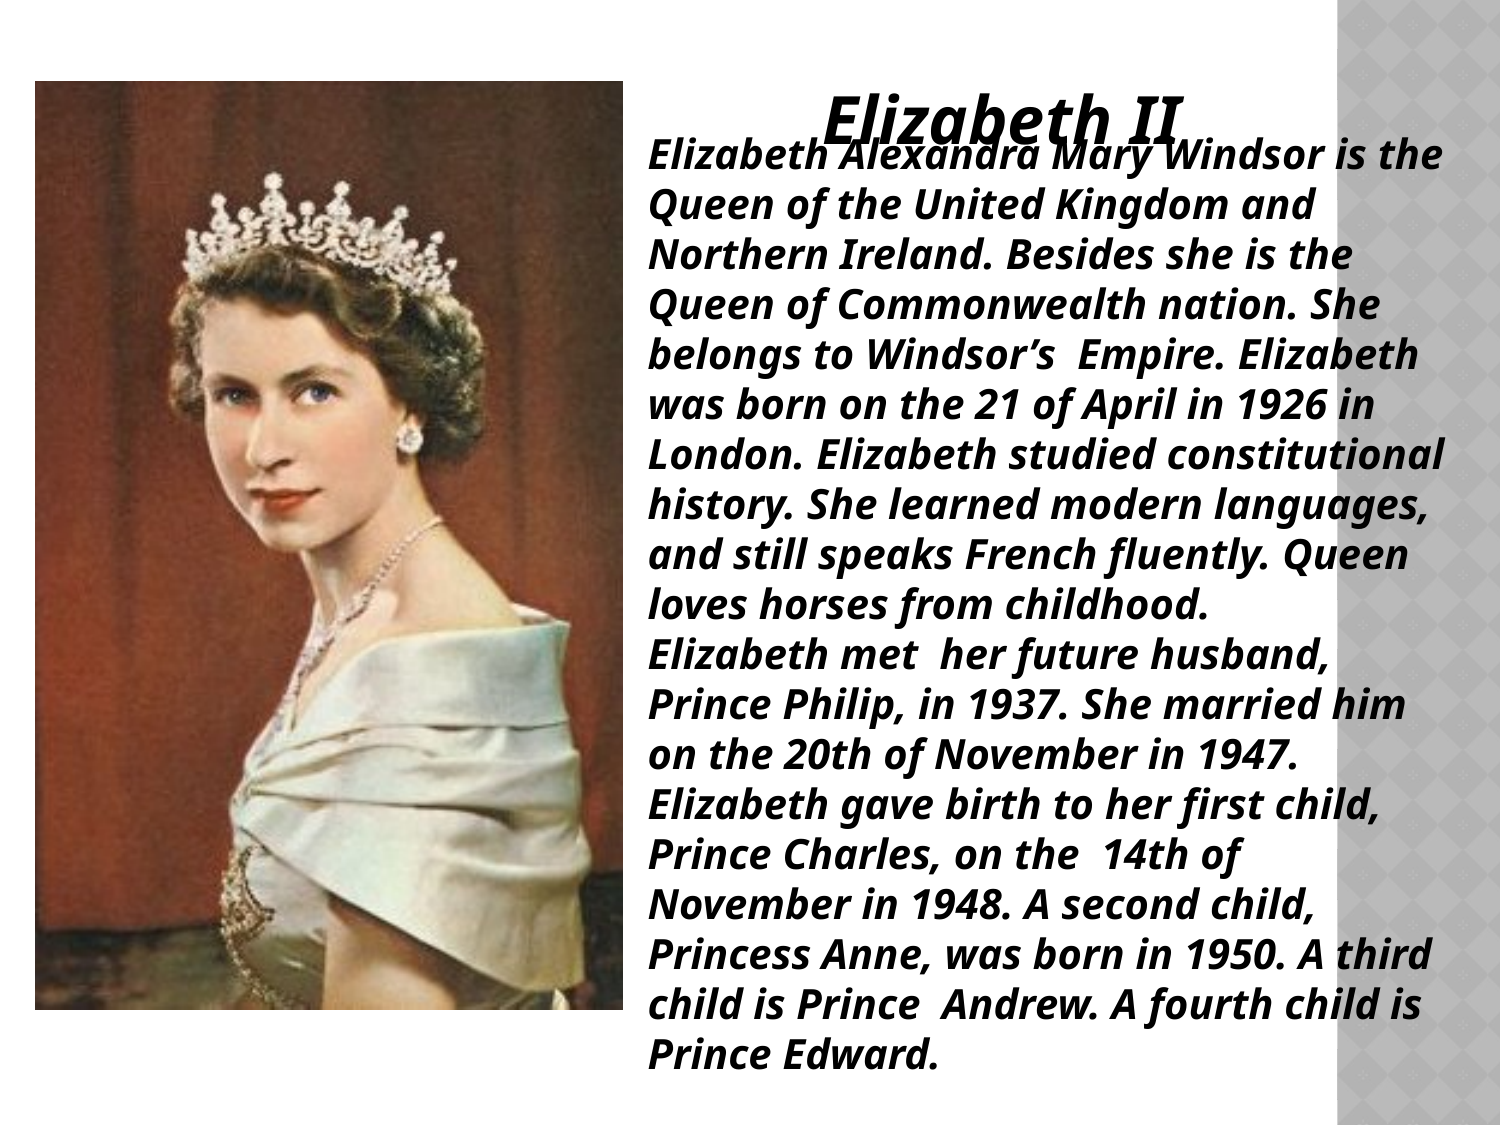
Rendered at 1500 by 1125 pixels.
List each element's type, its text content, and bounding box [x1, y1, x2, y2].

text_box Elizabeth Alexandra Mary Windsor is the Queen of the United Kingdom and Northern Ireland. Besides she is the Queen of Commonwealth nation. She belongs to Windsor’s Empire. Elizabeth was born on the 21 of April in 1926 in London. Elizabeth studied constitutional history. She learned modern languages, and still speaks French fluently. Queen loves horses from childhood. Elizabeth met her future husband, Prince Philip, in 1937. She married him on the 20th of November in 1947. Elizabeth gave birth to her first child, Prince Charles, on the 14th of November in 1948. A second child, Princess Anne, was born in 1950. A third child is Prince Andrew. A fourth child is Prince Edward. [632, 119, 1477, 1086]
picture [34, 81, 623, 1010]
text_box Elizabeth II [807, 70, 1196, 165]
